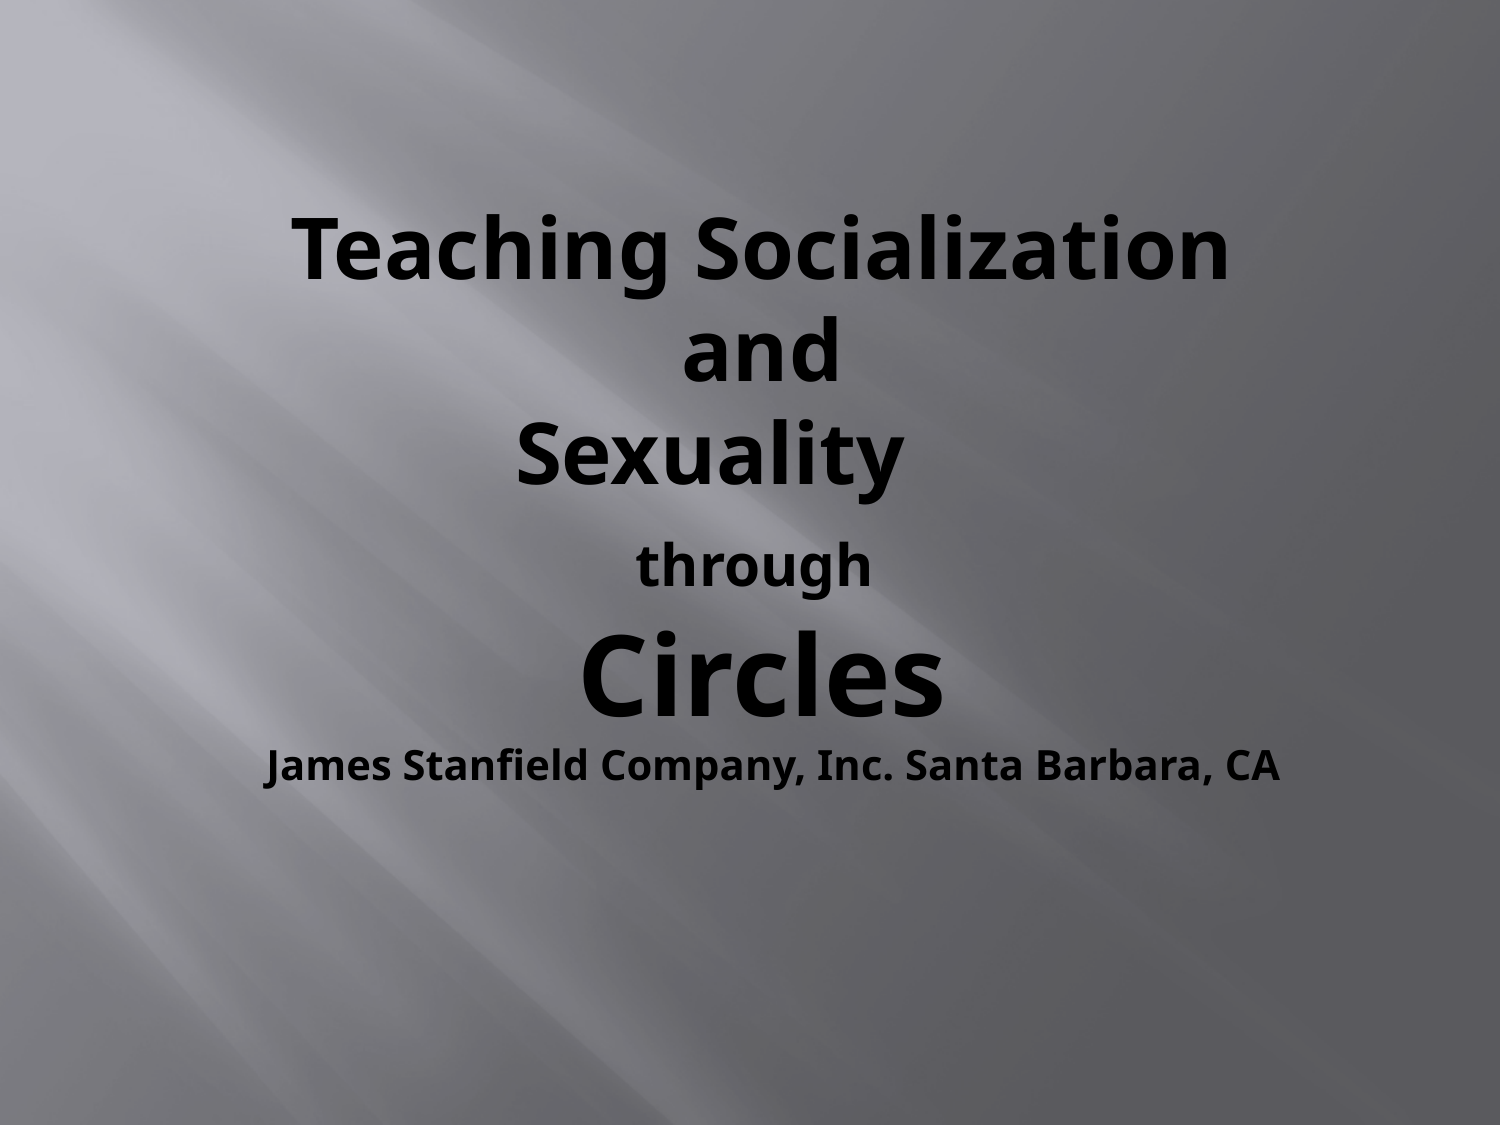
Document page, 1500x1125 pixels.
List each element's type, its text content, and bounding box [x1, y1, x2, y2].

title Teaching Socialization and Sexuality through Circles James Stanfield Company, Inc. Santa Barbara, CA [46, 45, 1500, 938]
